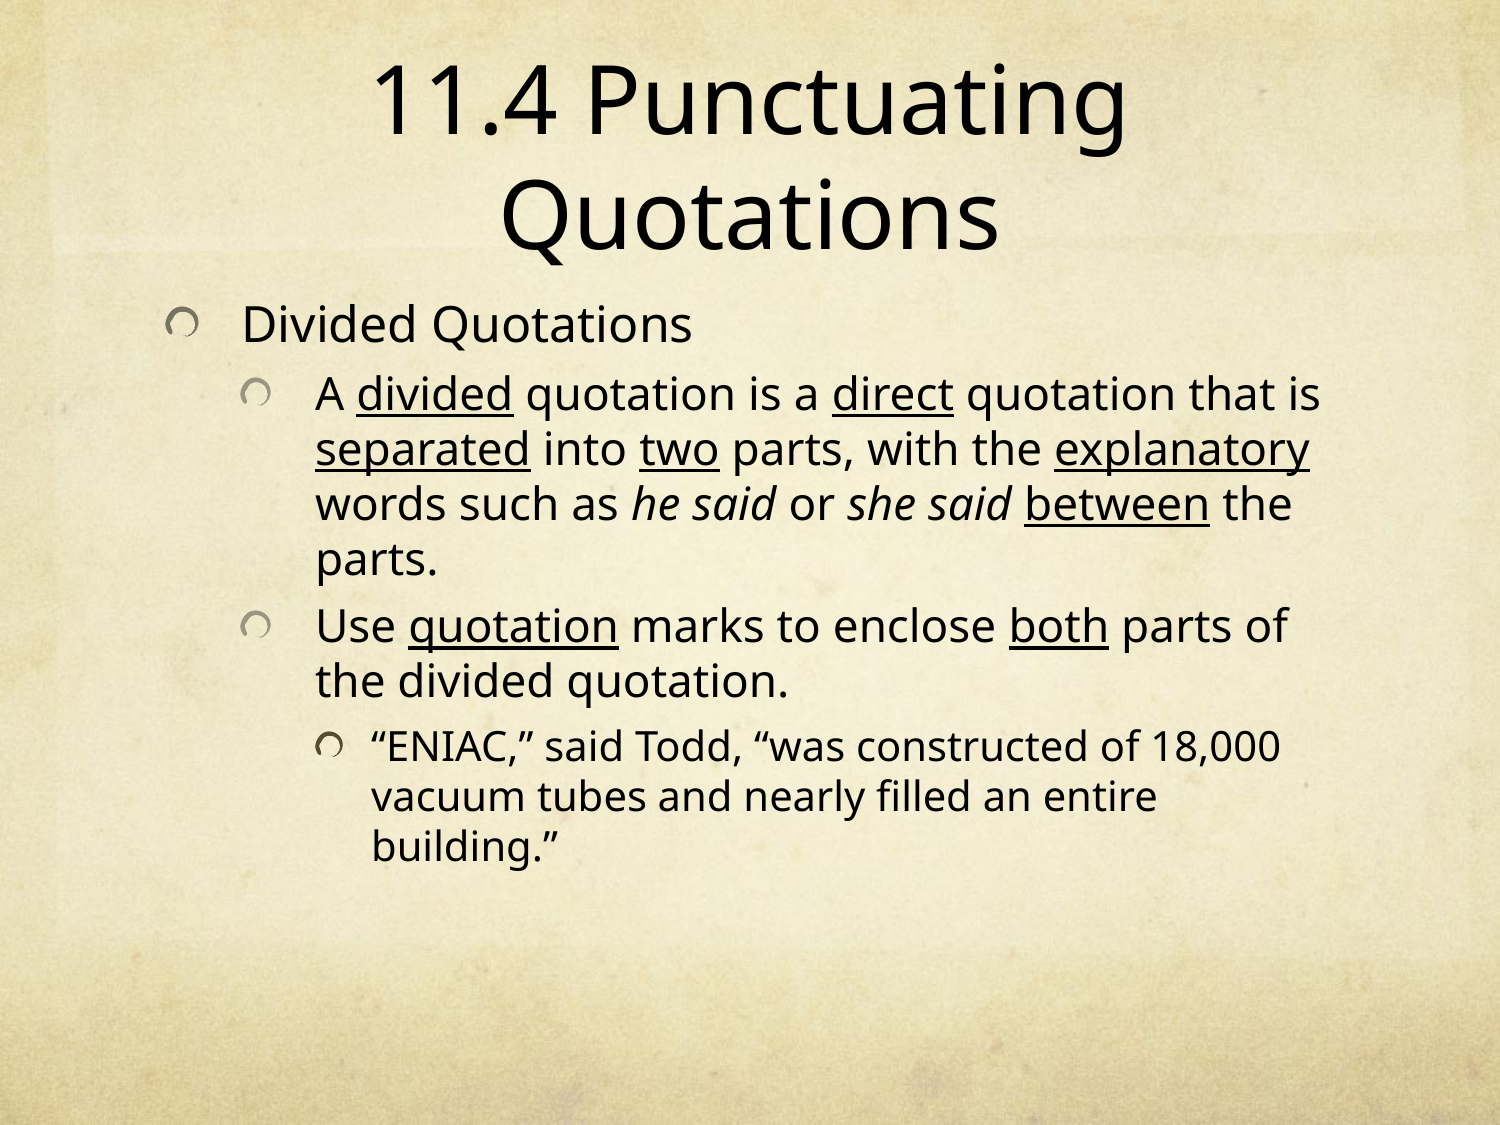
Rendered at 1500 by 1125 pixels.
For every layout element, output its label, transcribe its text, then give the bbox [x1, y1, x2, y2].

title 11.4 Punctuating Quotations [150, 82, 1350, 225]
picture [0, 0, 1500, 1125]
list Divided Quotations A divided quotation is a direct quotation that is separated into two parts, with the explanatory words such as he said or she said between the parts. Use quotation marks to enclose both parts of the divided quotation. “ENIAC,” said Todd, “was constructed of 18,000 vacuum tubes and nearly filled an entire building.” [150, 284, 1350, 950]
